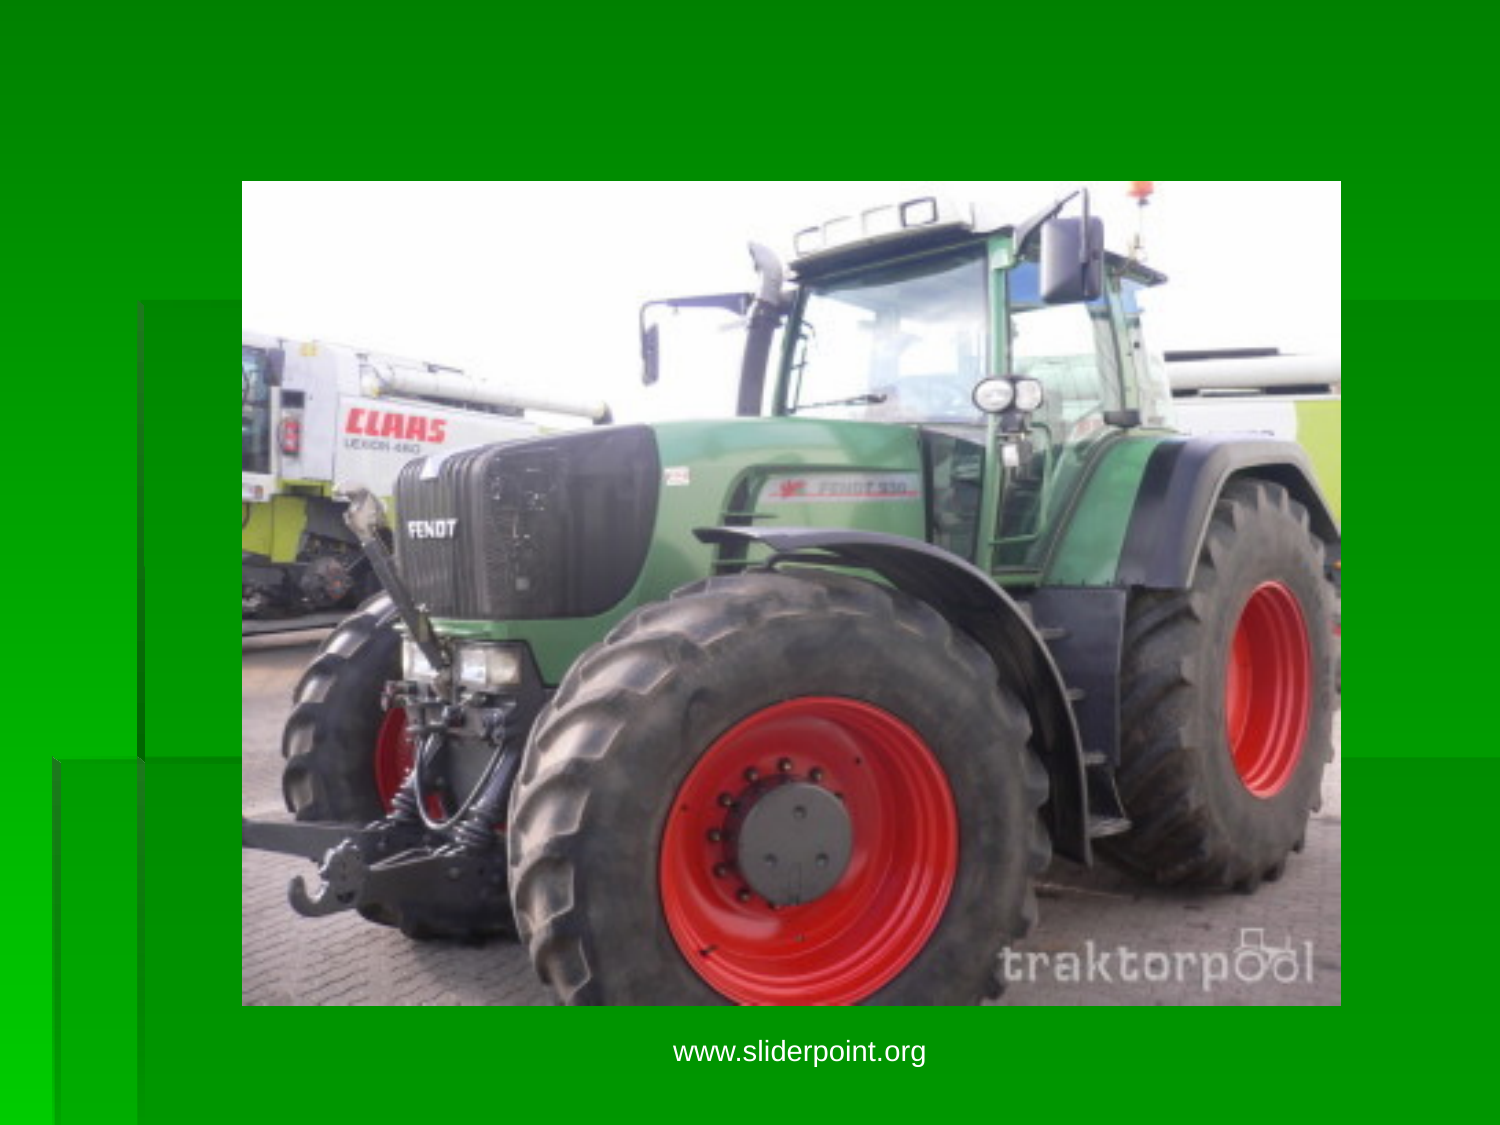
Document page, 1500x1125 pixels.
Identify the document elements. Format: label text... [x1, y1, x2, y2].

footer www.sliderpoint.org [562, 1024, 1038, 1103]
picture [241, 181, 1341, 1006]
